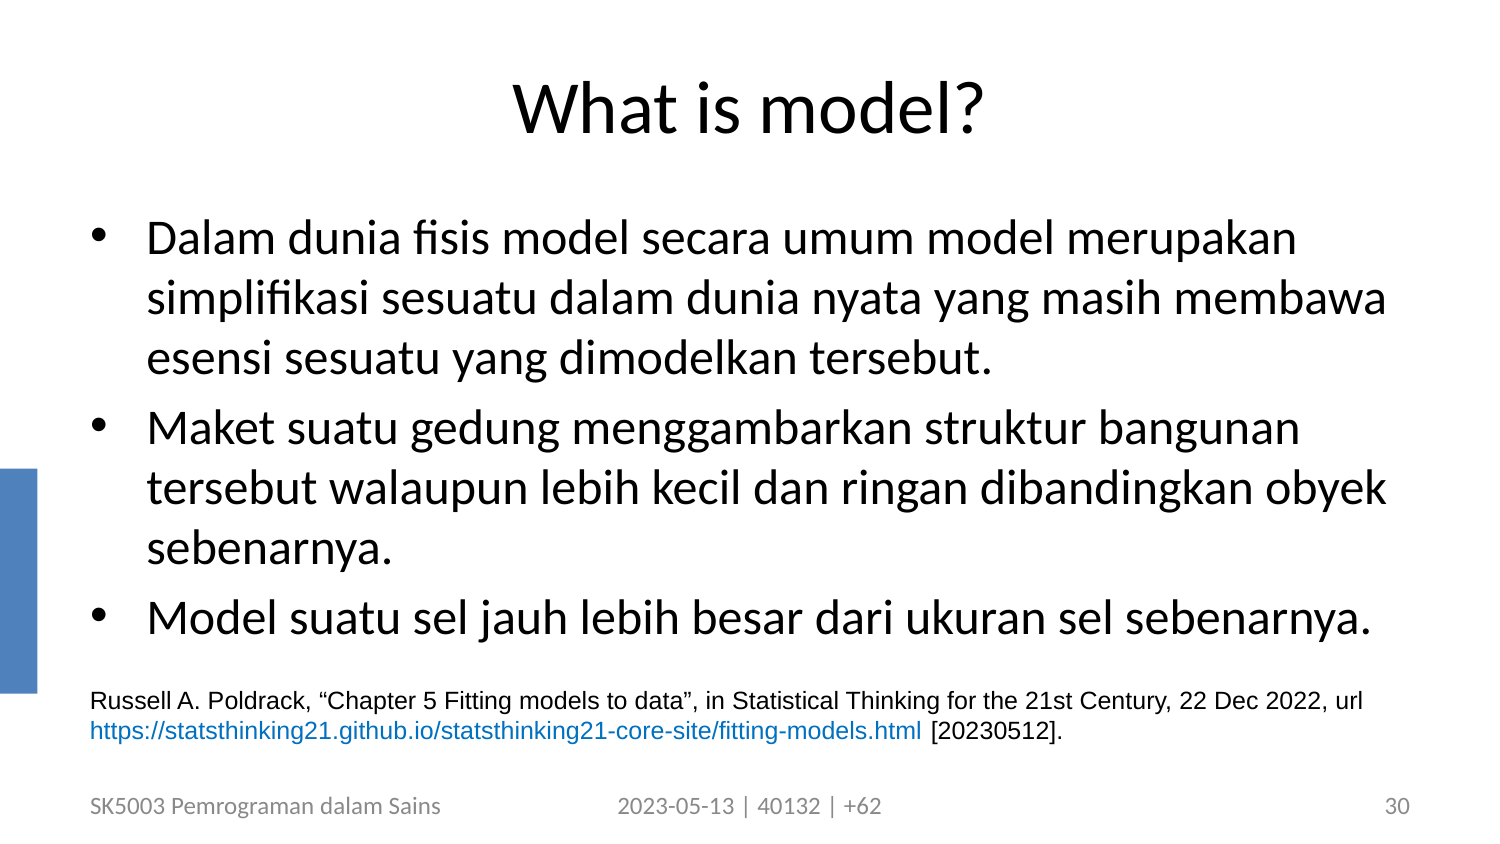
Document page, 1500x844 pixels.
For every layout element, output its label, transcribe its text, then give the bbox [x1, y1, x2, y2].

list Dalam dunia fisis model secara umum model merupakan simplifikasi sesuatu dalam dunia nyata yang masih membawa esensi sesuatu yang dimodelkan tersebut. Maket suatu gedung menggambarkan struktur bangunan tersebut walaupun lebih kecil dan ringan dibandingkan obyek sebenarnya. Model suatu sel jauh lebih besar dari ukuran sel sebenarnya. [74, 196, 1426, 754]
footer 2023-05-13 | 40132 | +62 [512, 782, 988, 827]
slide_number SK5003 Pemrograman dalam Sains [75, 782, 463, 827]
title What is model? [74, 33, 1426, 175]
text_box Russell A. Poldrack, “Chapter 5 Fitting models to data”, in Statistical Thinking for the 21st Century, 22 Dec 2022, url https://statsthinking21.github.io/statsthinking21-core-site/fitting-models.html [20230512]. [74, 677, 1425, 752]
slide_number 30 [1074, 782, 1425, 827]
